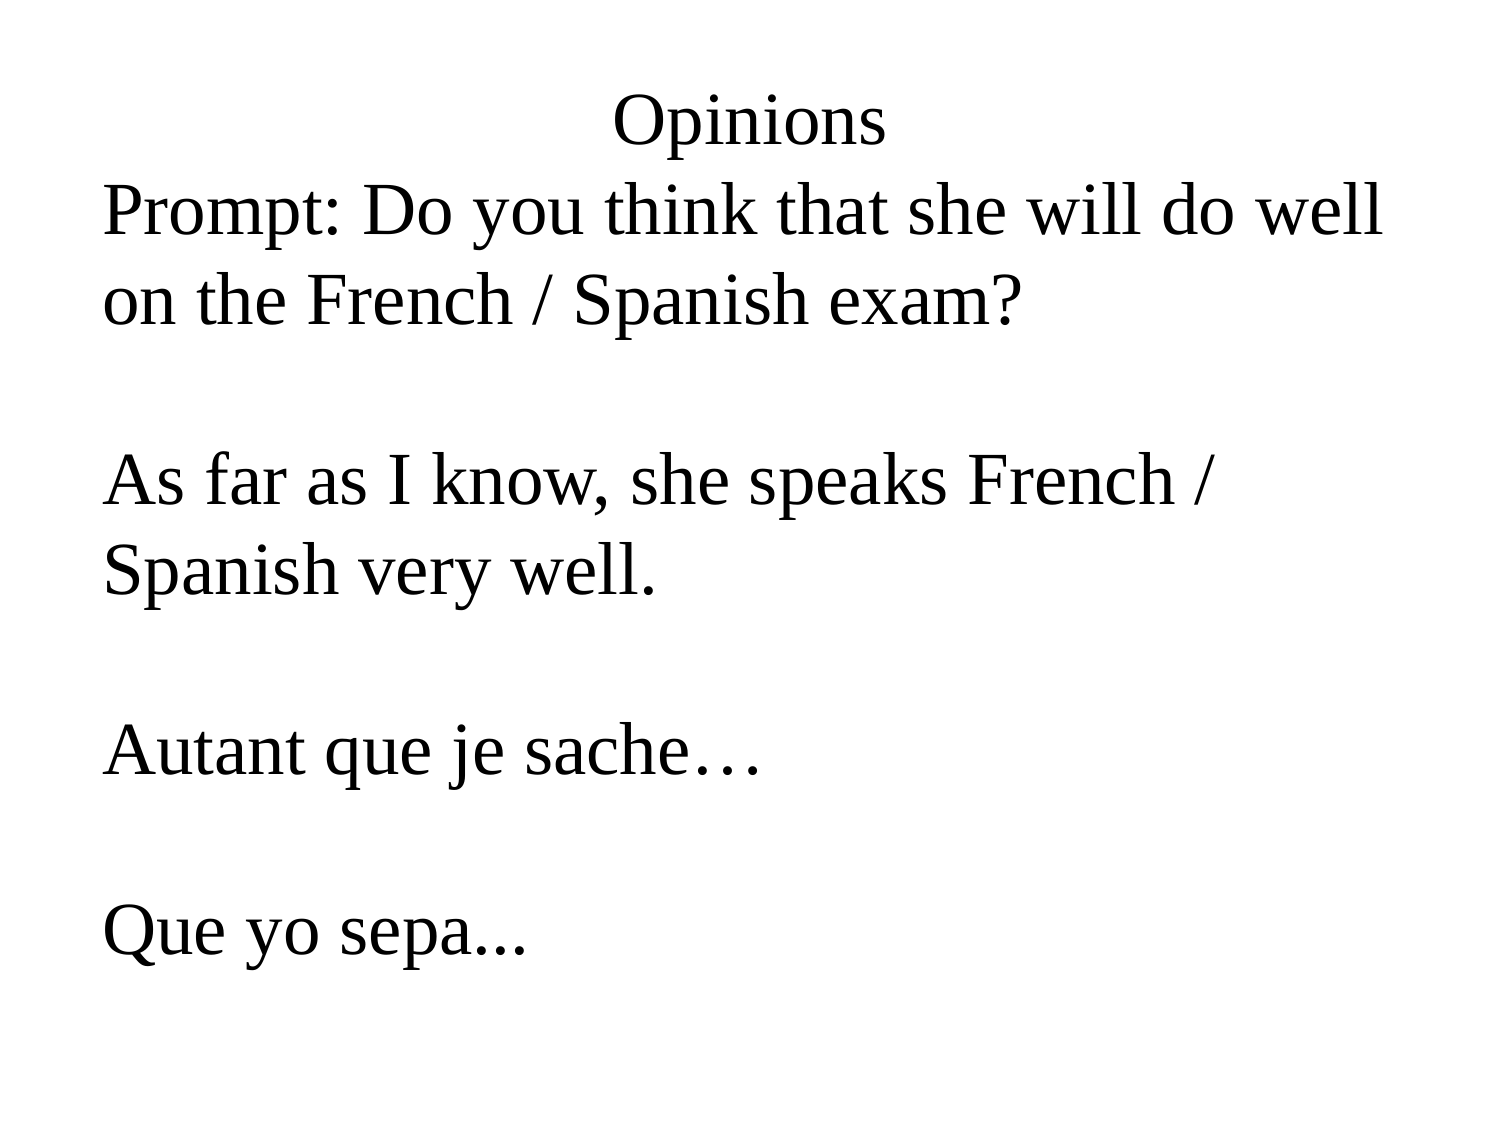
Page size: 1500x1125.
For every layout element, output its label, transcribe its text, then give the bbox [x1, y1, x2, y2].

text_box Opinions Prompt: Do you think that she will do well on the French / Spanish exam? As far as I know, she speaks French / Spanish very well. Autant que je sache… Que yo sepa... [87, 62, 1413, 978]
